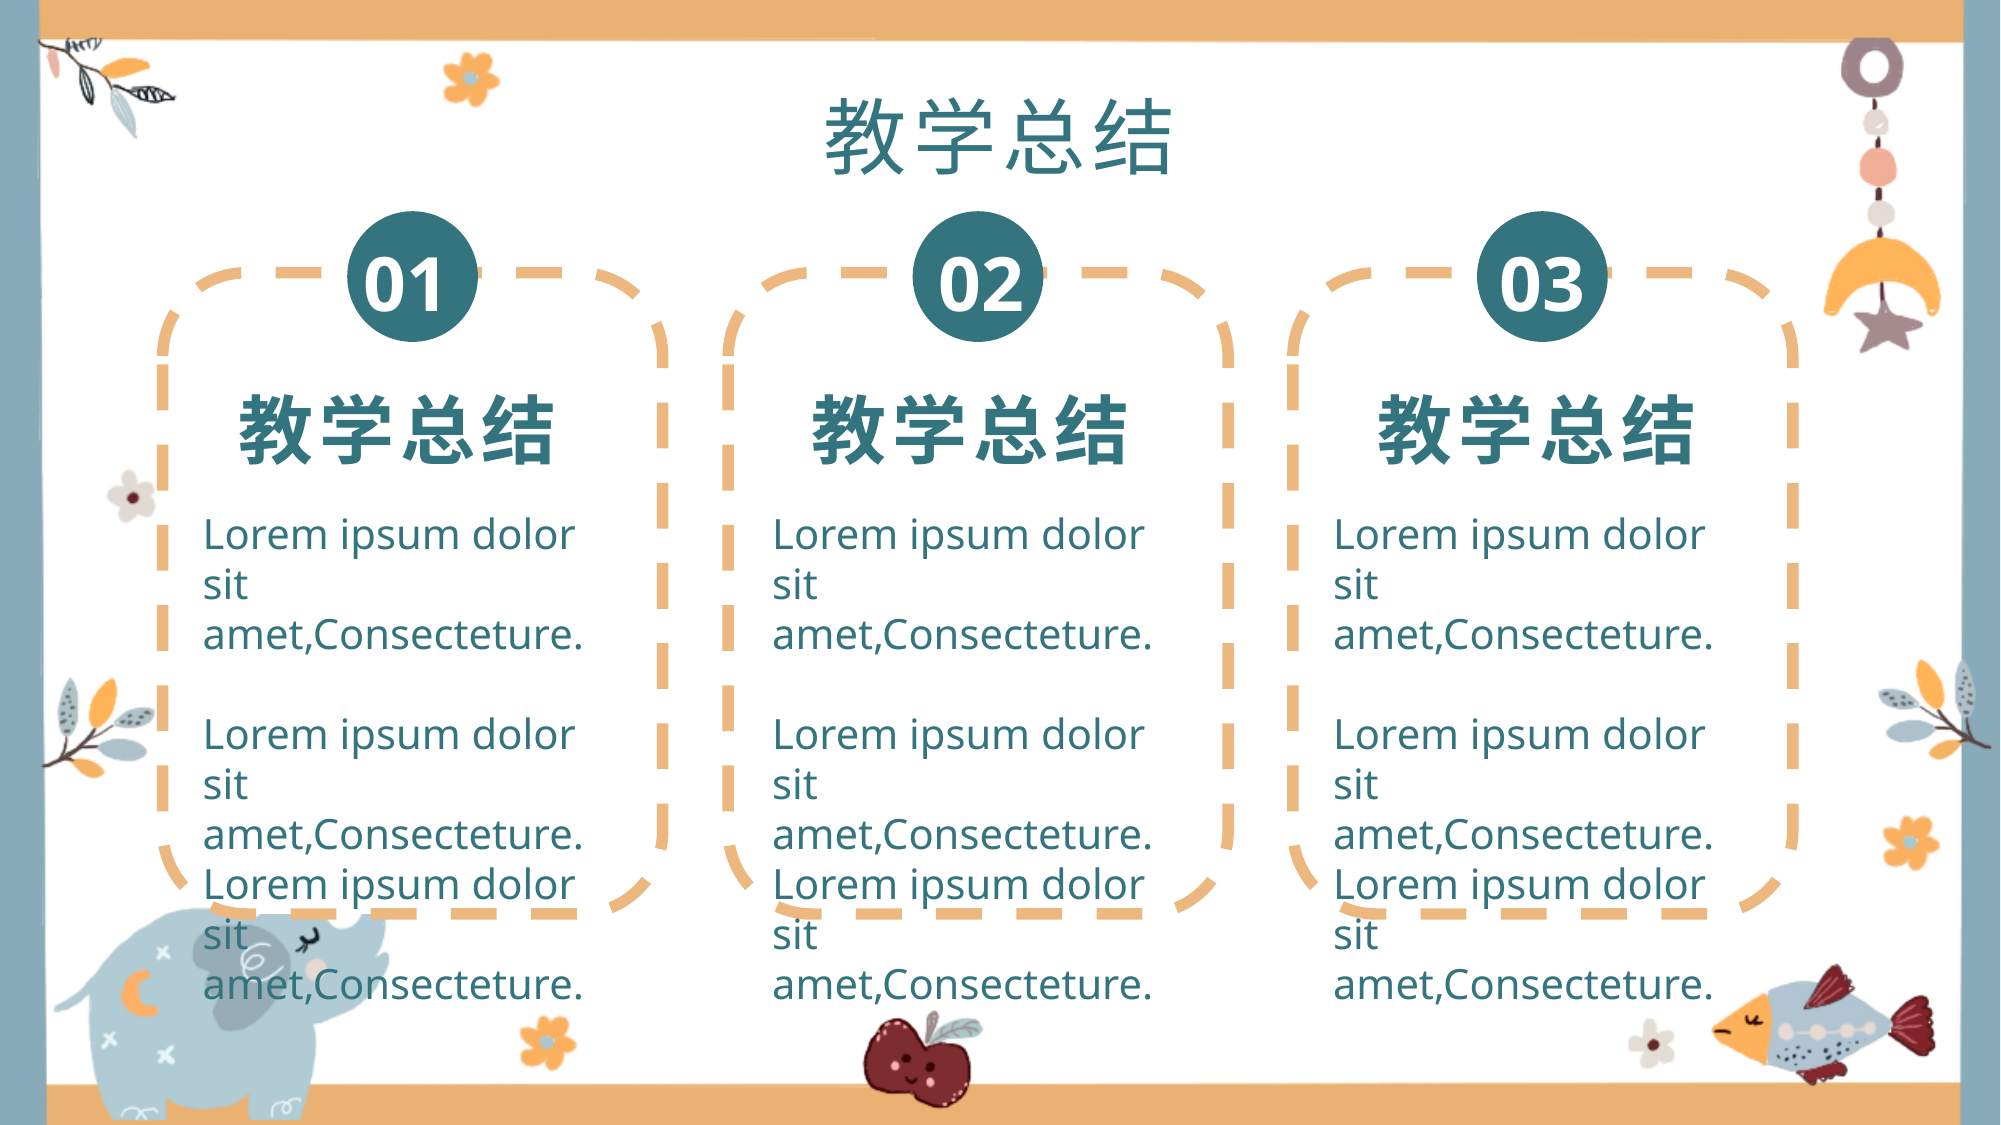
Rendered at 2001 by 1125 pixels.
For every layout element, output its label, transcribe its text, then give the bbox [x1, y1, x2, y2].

text_box 教学总结 [1362, 391, 1723, 465]
text_box [1497, 211, 1588, 229]
text_box [464, 236, 478, 317]
text_box [933, 211, 1023, 229]
text_box [367, 211, 458, 229]
text_box [1477, 247, 1484, 306]
text_box [381, 334, 444, 342]
text_box 教学总结 [223, 391, 589, 465]
text_box Lorem ipsum dolor sit amet,Consecteture. Lorem ipsum dolor sit amet,Consecteture. Lorem ipsum dolor sit amet,Consecteture. [188, 500, 638, 1015]
text_box 01 [348, 229, 464, 334]
text_box 教学总结 [796, 391, 1160, 465]
text_box Lorem ipsum dolor sit amet,Consecteture. Lorem ipsum dolor sit amet,Consecteture. Lorem ipsum dolor sit amet,Consecteture. [757, 500, 1207, 1015]
text_box [727, 271, 1230, 896]
text_box [1511, 334, 1574, 342]
text_box [946, 334, 1010, 342]
text_box [912, 239, 924, 314]
picture [0, 0, 2001, 1125]
text_box [1601, 247, 1608, 306]
text_box [1291, 271, 1794, 892]
text_box 02 [924, 229, 1040, 334]
text_box [161, 271, 664, 892]
text_box Lorem ipsum dolor sit amet,Consecteture. Lorem ipsum dolor sit amet,Consecteture. Lorem ipsum dolor sit amet,Consecteture. [1318, 500, 1768, 1015]
text_box [1040, 255, 1044, 298]
title 教学总结 [592, 70, 1408, 193]
text_box 03 [1484, 229, 1601, 334]
